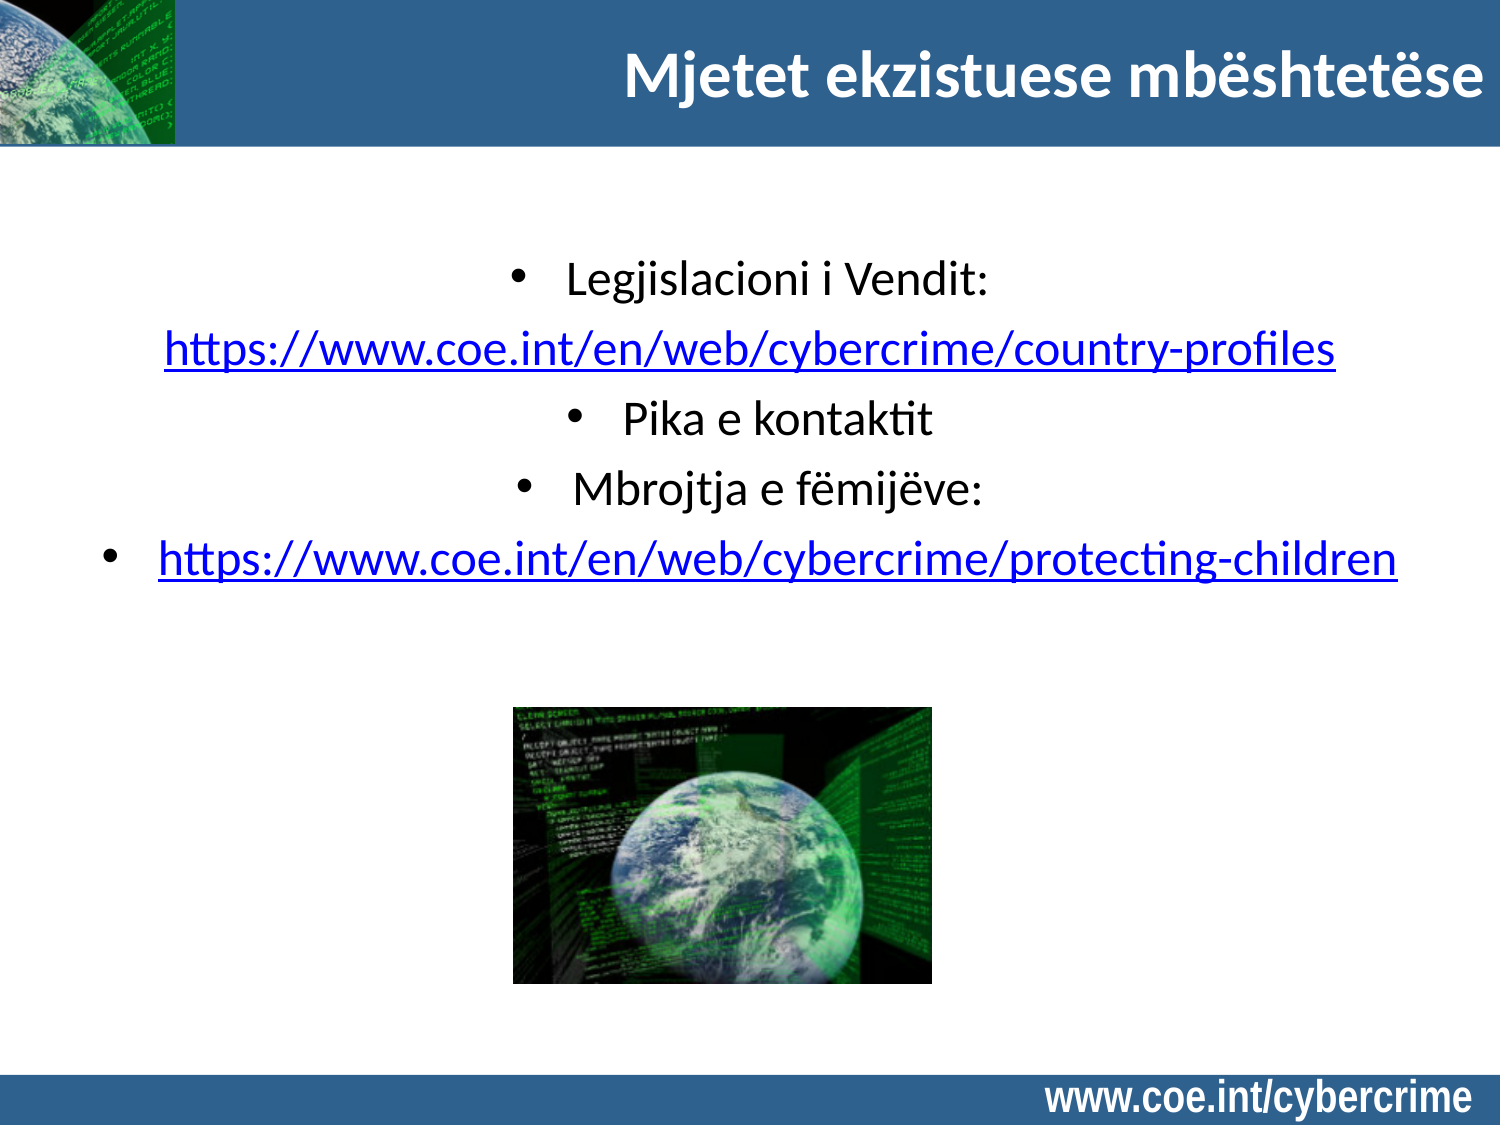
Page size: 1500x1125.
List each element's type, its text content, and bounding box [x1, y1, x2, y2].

text_box Mjetet ekzistuese mbështetëse [177, 0, 1500, 149]
picture [512, 706, 933, 984]
picture [0, 0, 175, 144]
text_box www.coe.int/cybercrime [1030, 1059, 1500, 1125]
text_box [0, 1073, 1030, 1125]
text_box Legjislacioni i Vendit: https://www.coe.int/en/web/cybercrime/country-profiles Pika e kontaktit Mbrojtja e fëmijëve: https://www.coe.int/en/web/cybercrime/protecting-children [74, 237, 1425, 891]
